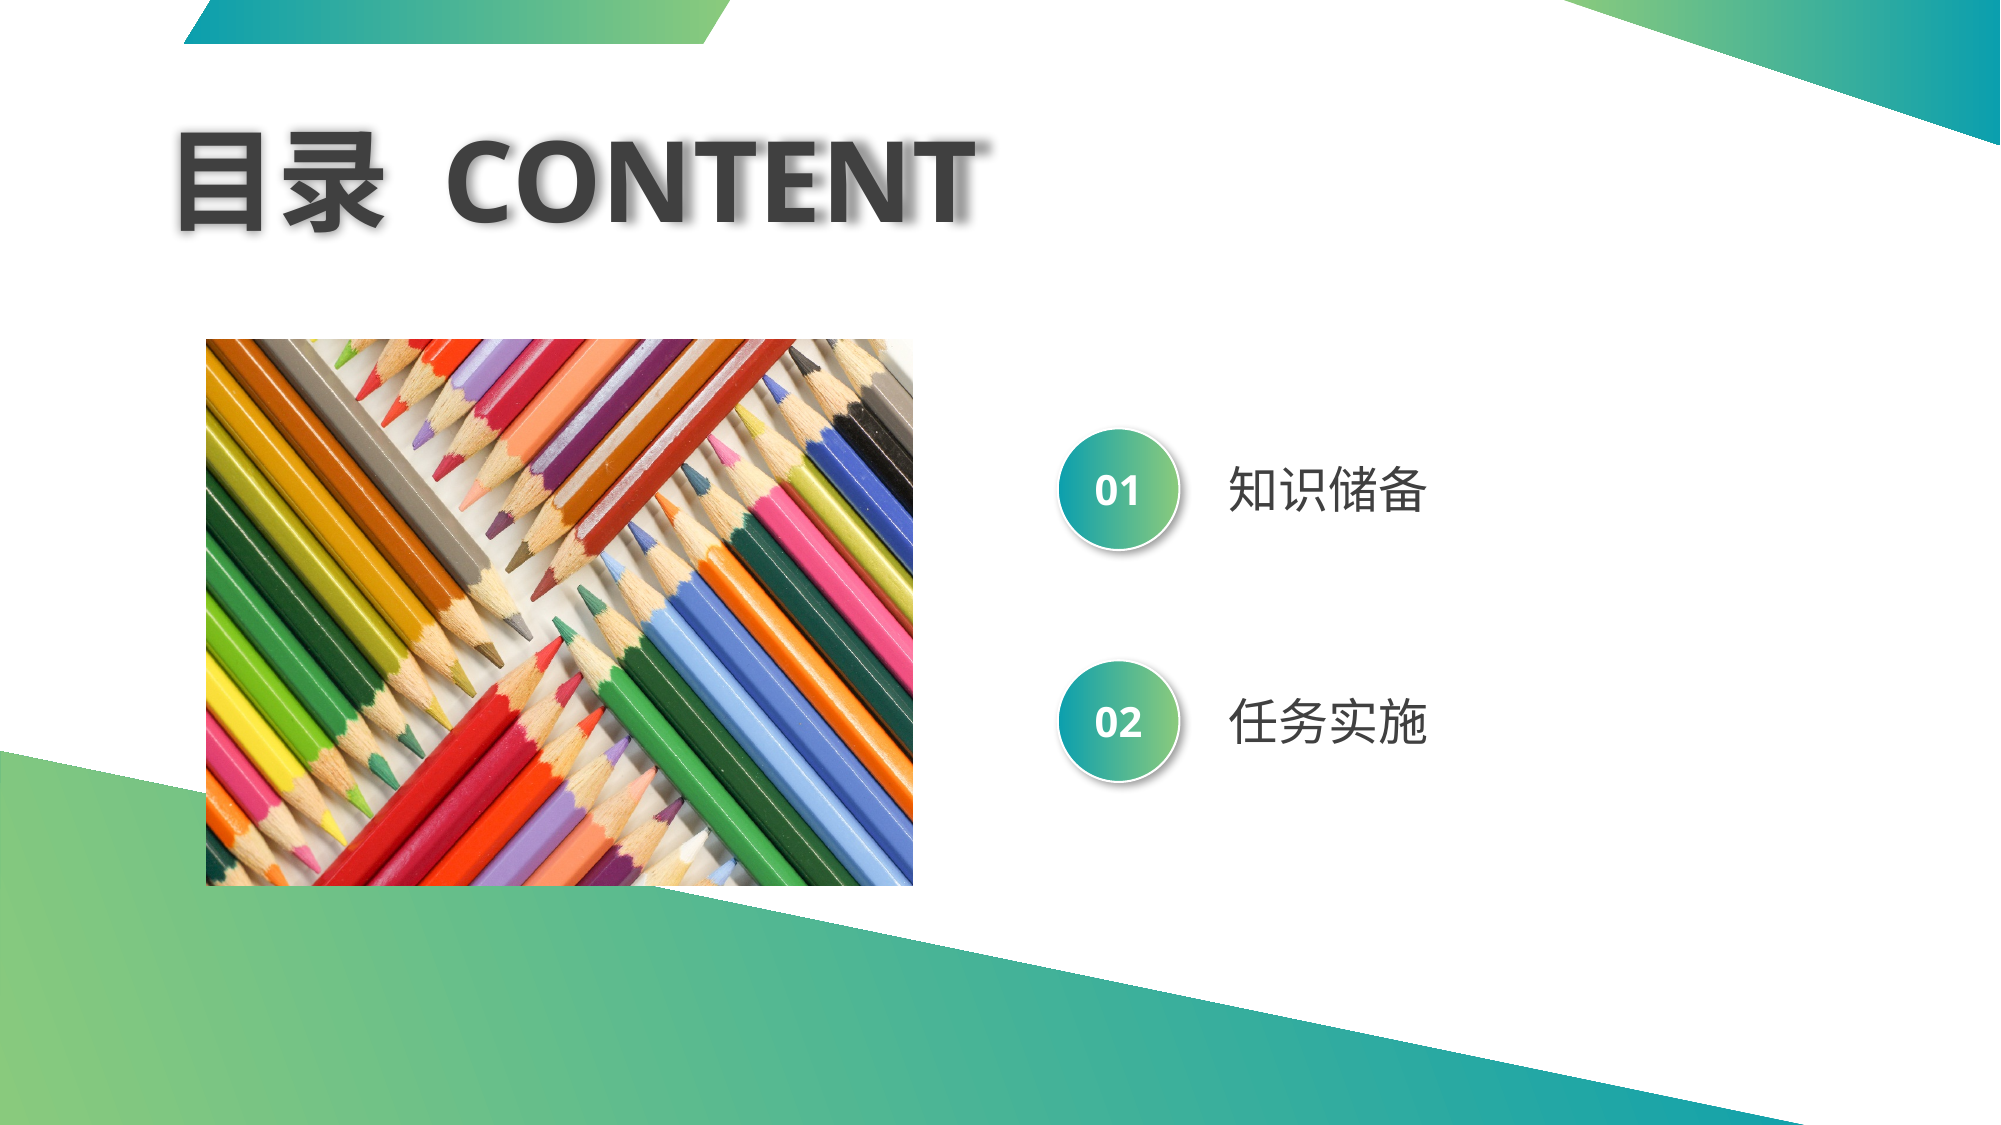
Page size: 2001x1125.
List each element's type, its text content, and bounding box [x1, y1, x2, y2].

text_box 01 [1056, 427, 1181, 552]
text_box [184, 0, 731, 44]
text_box [1563, 0, 2000, 146]
text_box 知识储备 [1214, 451, 1753, 526]
text_box [0, 751, 1804, 1125]
text_box 02 [1056, 659, 1181, 783]
text_box 任务实施 [1214, 683, 1733, 758]
text_box 目录 CONTENT [150, 102, 1100, 253]
picture [150, 339, 970, 886]
